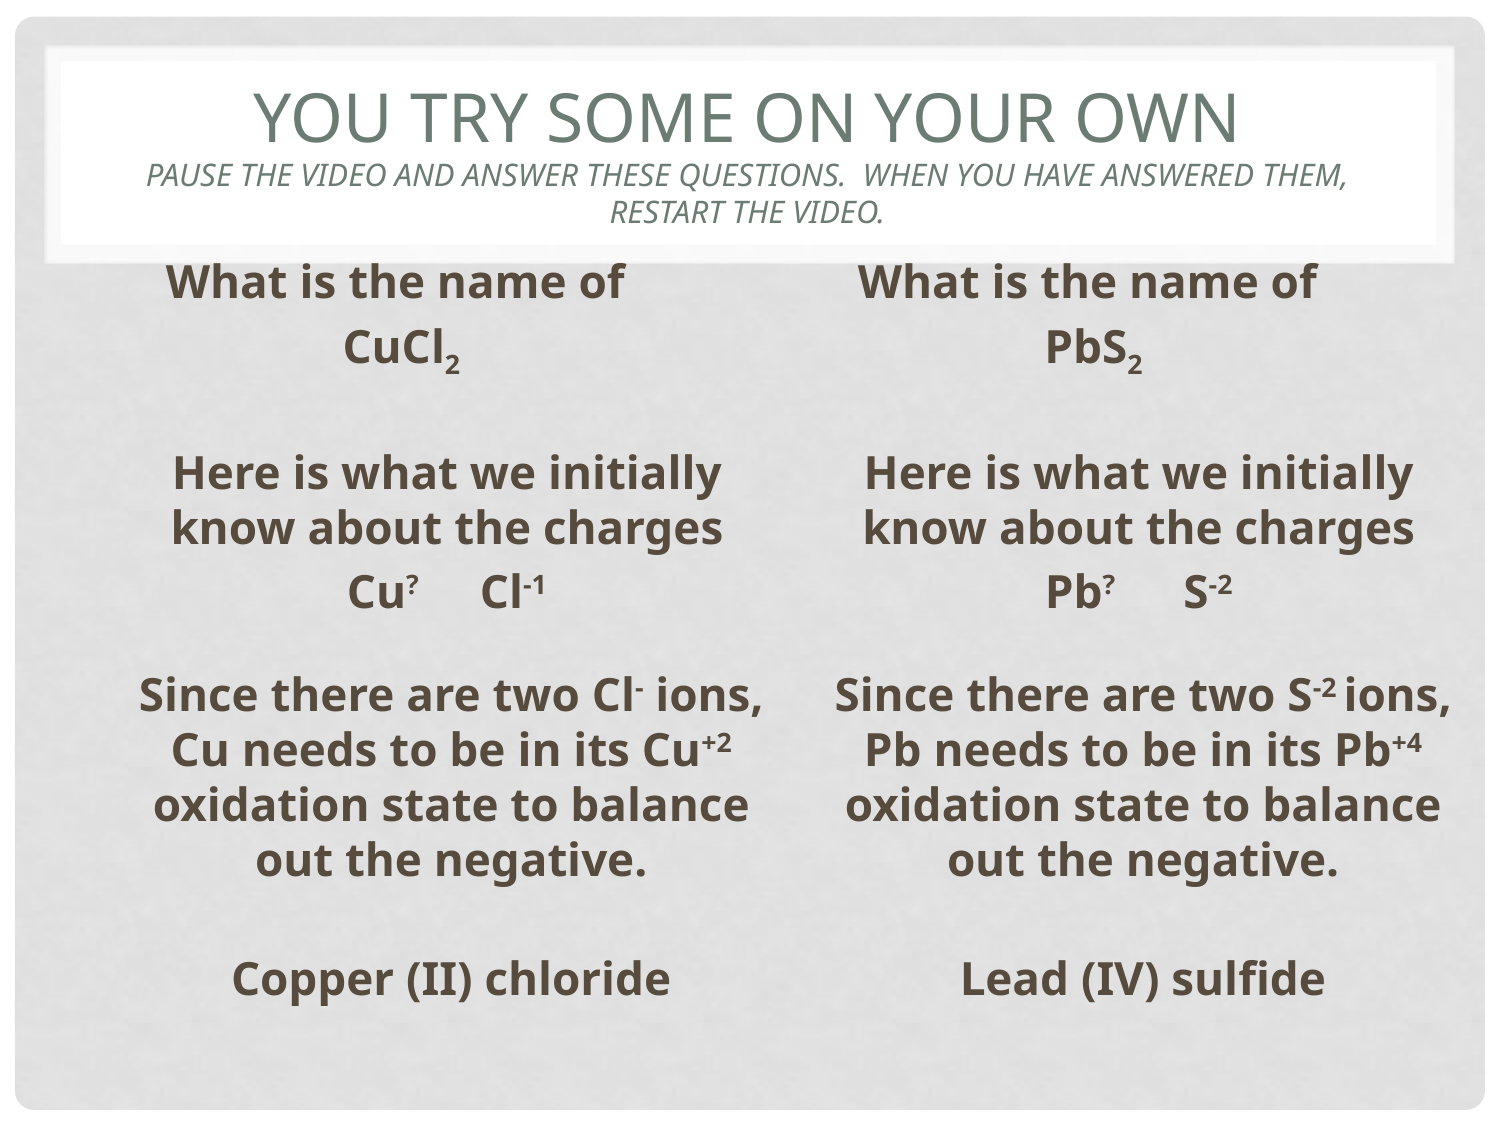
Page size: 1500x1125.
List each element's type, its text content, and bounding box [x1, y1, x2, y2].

text_box Here is what we initially know about the charges Pb? S-2 [807, 432, 1471, 626]
text_box Copper (II) chloride [119, 922, 783, 1012]
text_box Lead (IV) sulfide [811, 922, 1475, 1012]
text_box Since there are two Cl- ions, Cu needs to be in its Cu+2 oxidation state to balance out the negative. [119, 652, 783, 894]
list What is the name of CuCl2 [69, 263, 733, 388]
list What is the name of PbS2 [761, 263, 1425, 388]
title You try some on your own Pause the video and answer these questions. When you have answered them, restart the video. [69, 66, 1425, 238]
text_box Since there are two S-2 ions, Pb needs to be in its Pb+4 oxidation state to balance out the negative. [811, 652, 1475, 894]
text_box Here is what we initially know about the charges Cu? Cl-1 [115, 432, 779, 626]
